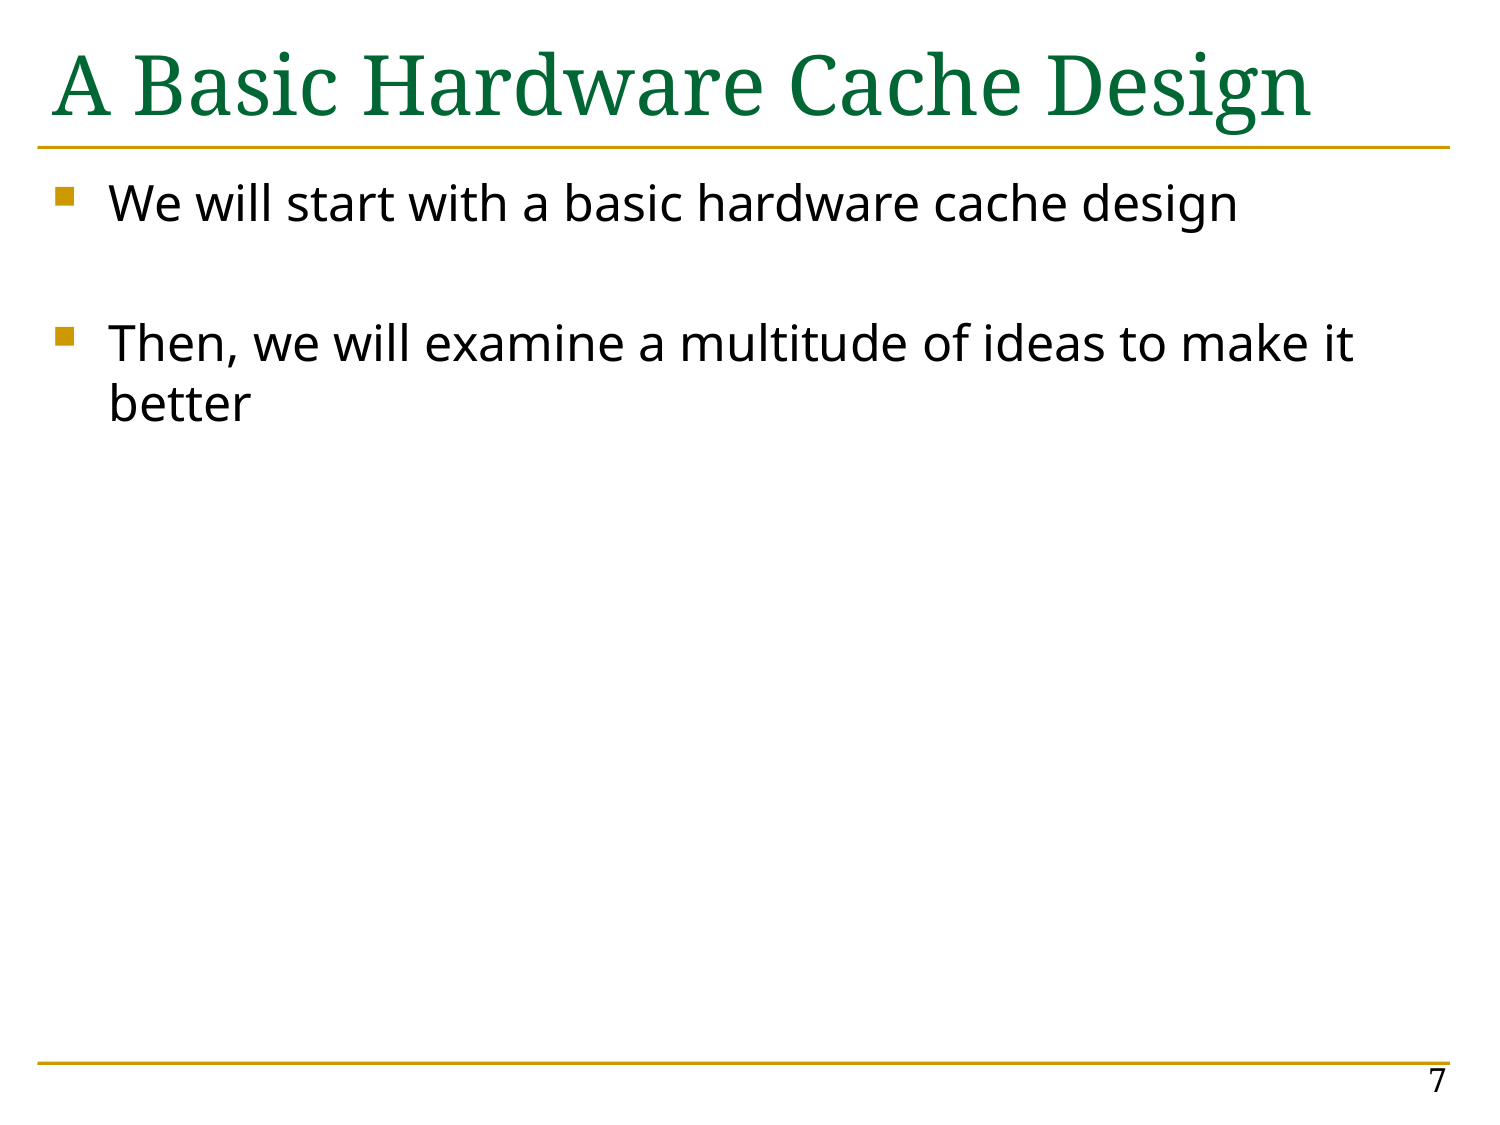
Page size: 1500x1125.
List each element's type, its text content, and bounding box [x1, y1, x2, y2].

slide_number 7 [1111, 1036, 1462, 1112]
title A Basic Hardware Cache Design [37, 24, 1450, 163]
list We will start with a basic hardware cache design Then, we will examine a multitude of ideas to make it better [37, 163, 1450, 1016]
